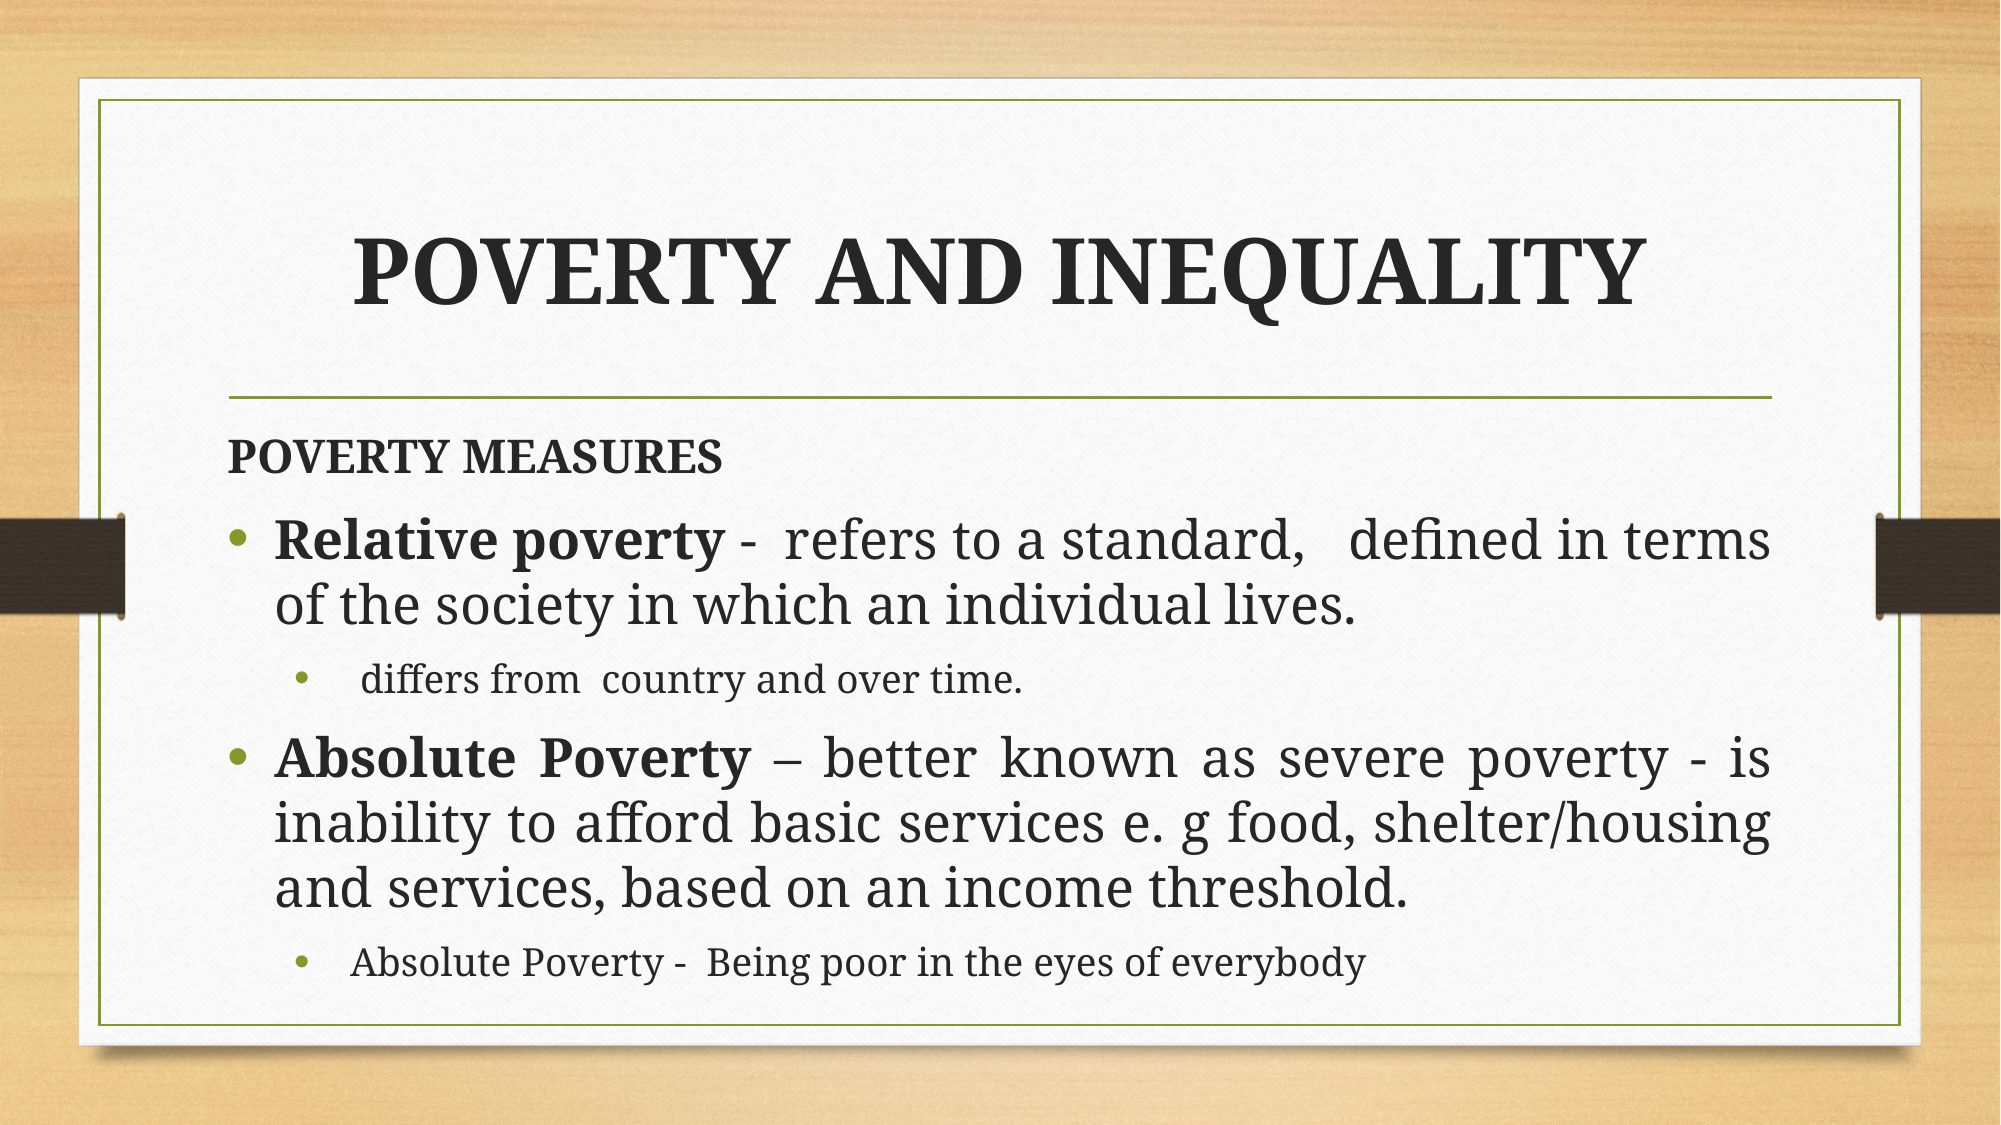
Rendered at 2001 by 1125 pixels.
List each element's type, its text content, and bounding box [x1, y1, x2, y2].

title POVERTY AND INEQUALITY [212, 161, 1788, 375]
picture [0, 0, 2001, 1125]
list POVERTY MEASURES Relative poverty - refers to a standard, defined in terms of the society in which an individual lives. differs from country and over time. Absolute Poverty – better known as severe poverty - is inability to afford basic services e. g food, shelter/housing and services, based on an income threshold. Absolute Poverty - Being poor in the eyes of everybody [212, 419, 1788, 1003]
